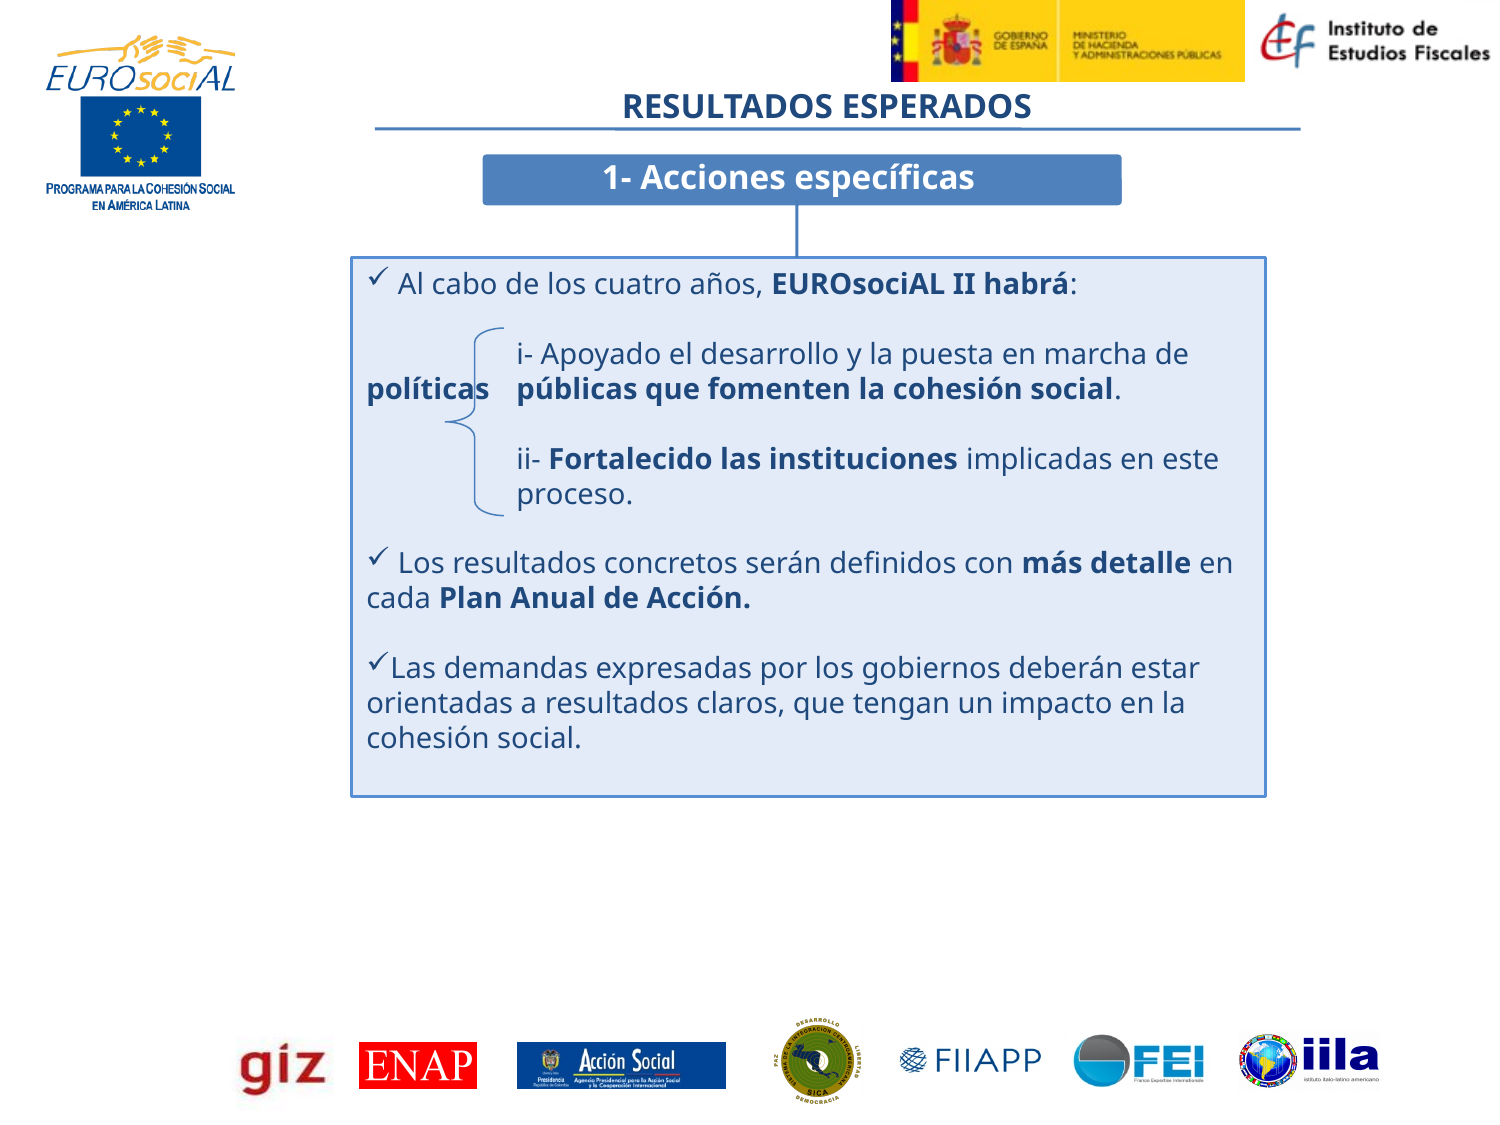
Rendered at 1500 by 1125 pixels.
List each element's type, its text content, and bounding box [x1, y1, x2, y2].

picture [891, 0, 1246, 82]
picture [1252, 0, 1500, 82]
picture [46, 34, 235, 210]
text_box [351, 152, 1266, 768]
picture [210, 1016, 1380, 1125]
text_box RESULTADOS ESPERADOS [607, 81, 1048, 127]
